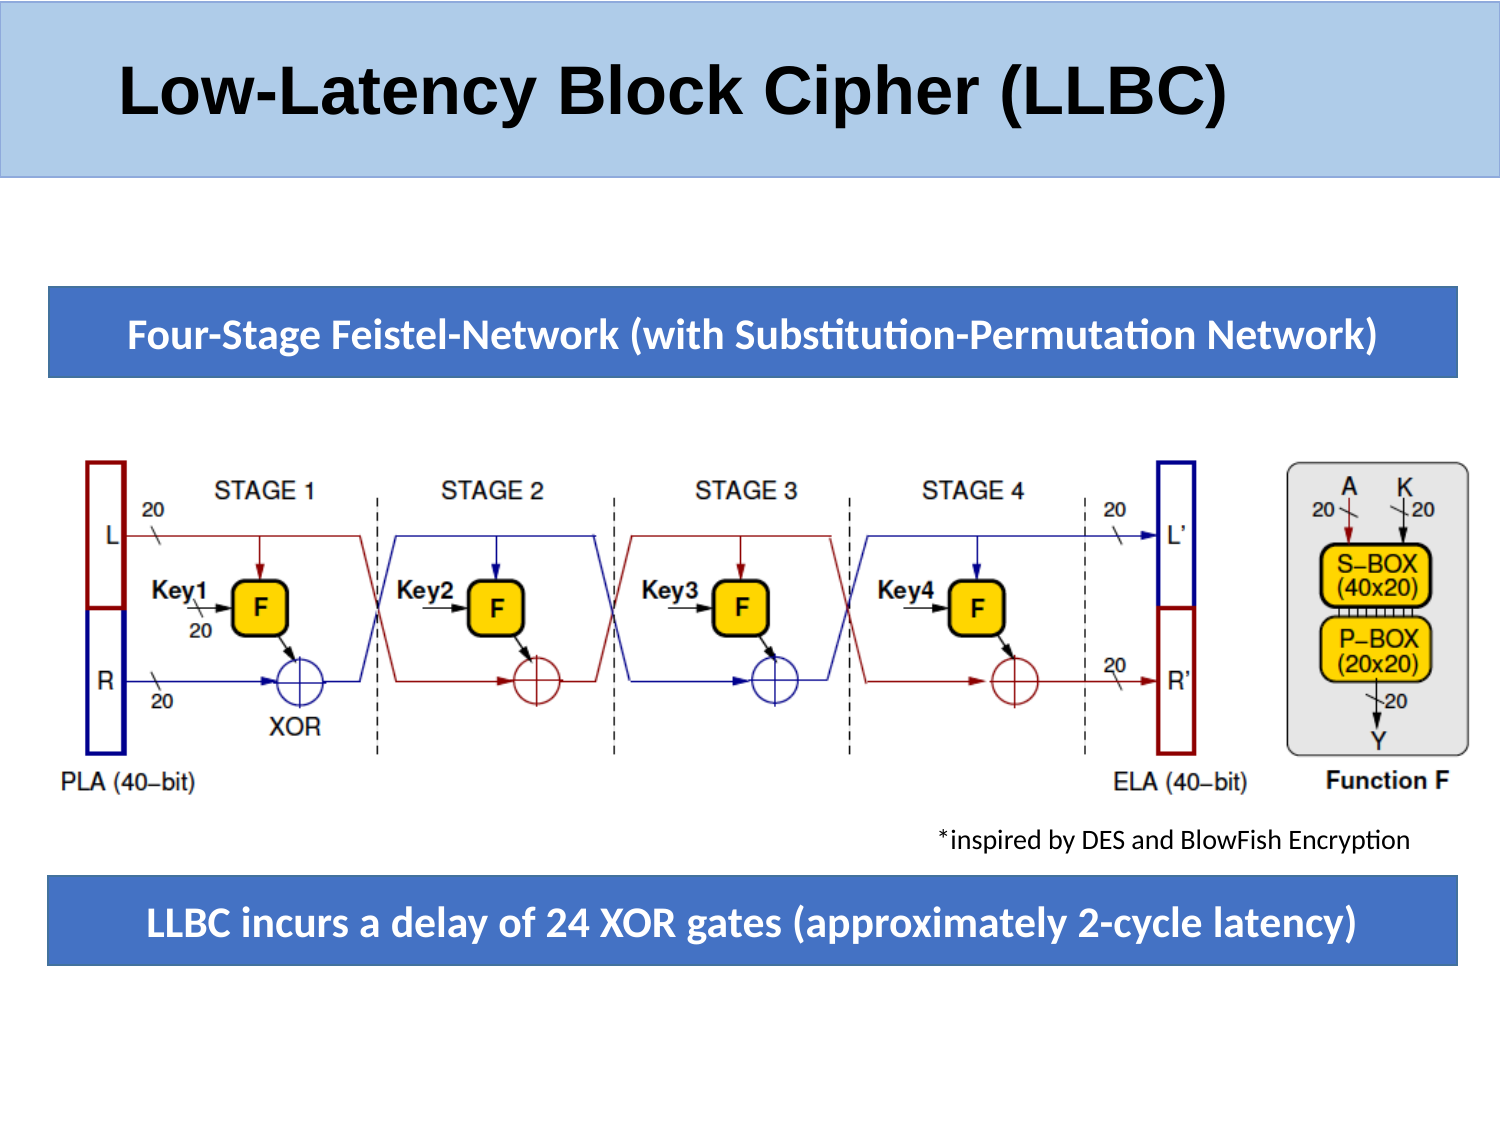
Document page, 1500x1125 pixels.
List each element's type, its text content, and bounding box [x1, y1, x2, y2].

picture [28, 426, 1485, 805]
text_box *inspired by DES and BlowFish Encryption [921, 814, 1427, 863]
text_box Four-Stage Feistel-Network (with Substitution-Permutation Network) [48, 286, 1458, 378]
title Low-Latency Block Cipher (LLBC) [103, 34, 1397, 151]
text_box LLBC incurs a delay of 24 XOR gates (approximately 2-cycle latency) [47, 875, 1458, 966]
